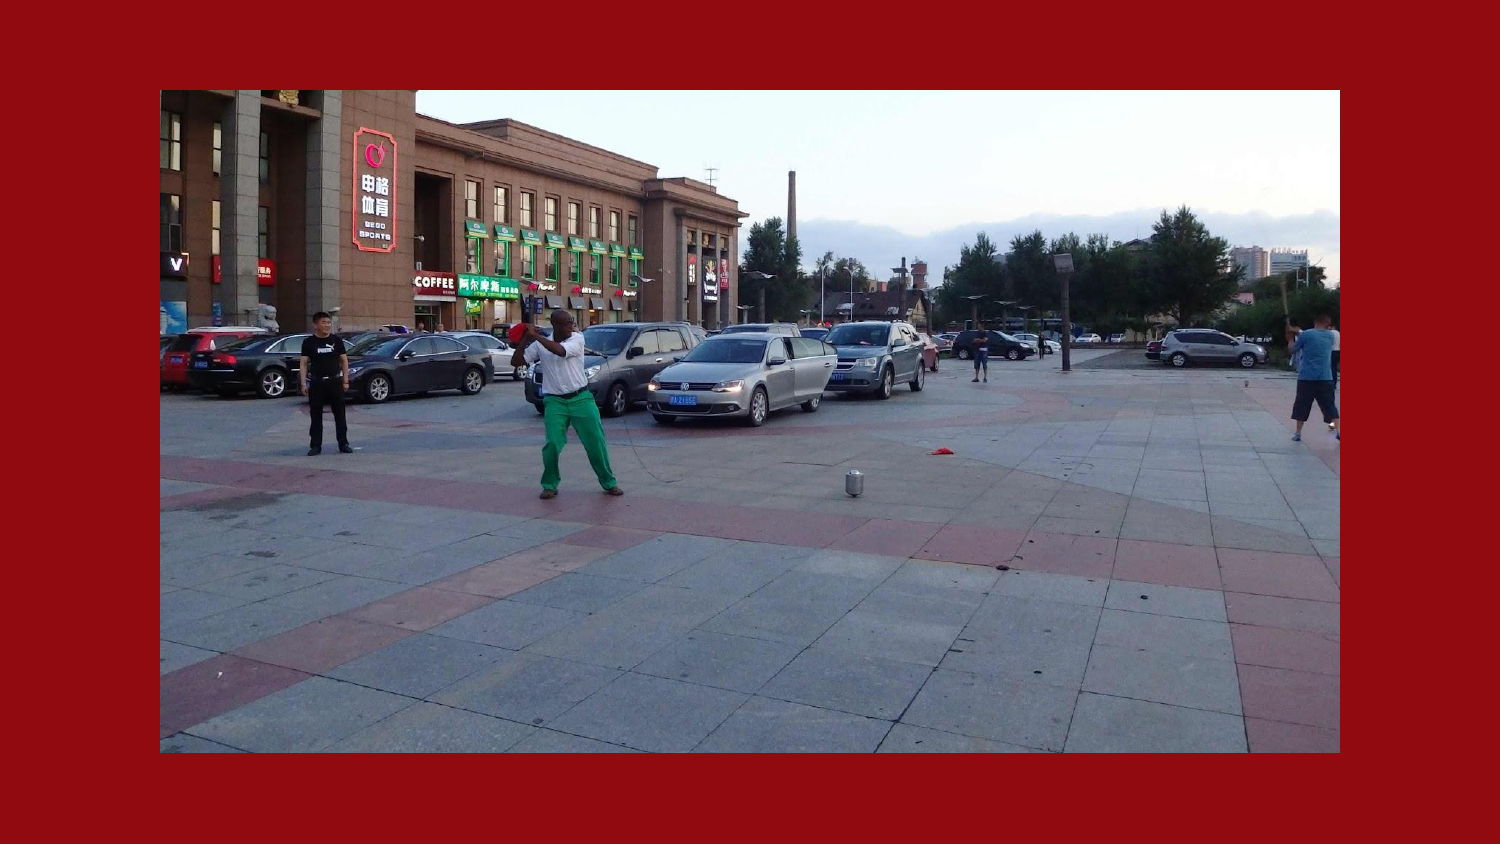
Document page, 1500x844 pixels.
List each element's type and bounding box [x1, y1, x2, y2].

picture [160, 90, 1340, 754]
